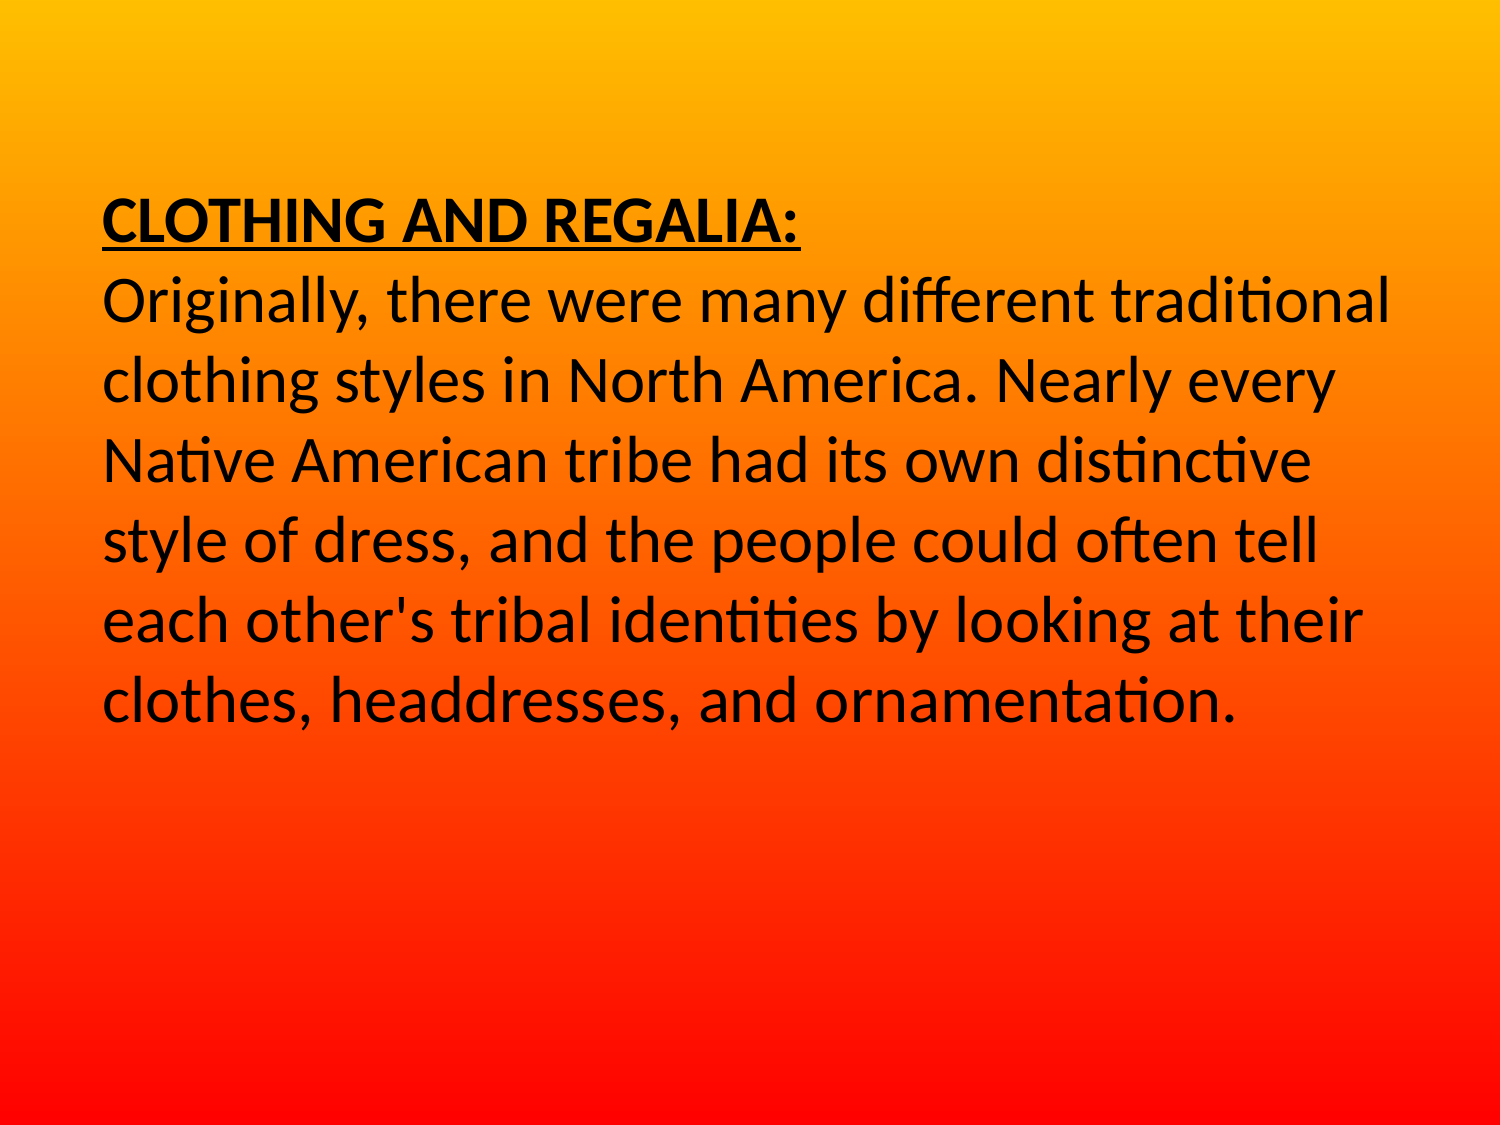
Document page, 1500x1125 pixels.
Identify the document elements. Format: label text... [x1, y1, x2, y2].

text_box CLOTHING AND REGALIA: Originally, there were many different traditional clothing styles in North America. Nearly every Native American tribe had its own distinctive style of dress, and the people could often tell each other's tribal identities by looking at their clothes, headdresses, and ornamentation. [87, 168, 1438, 1063]
